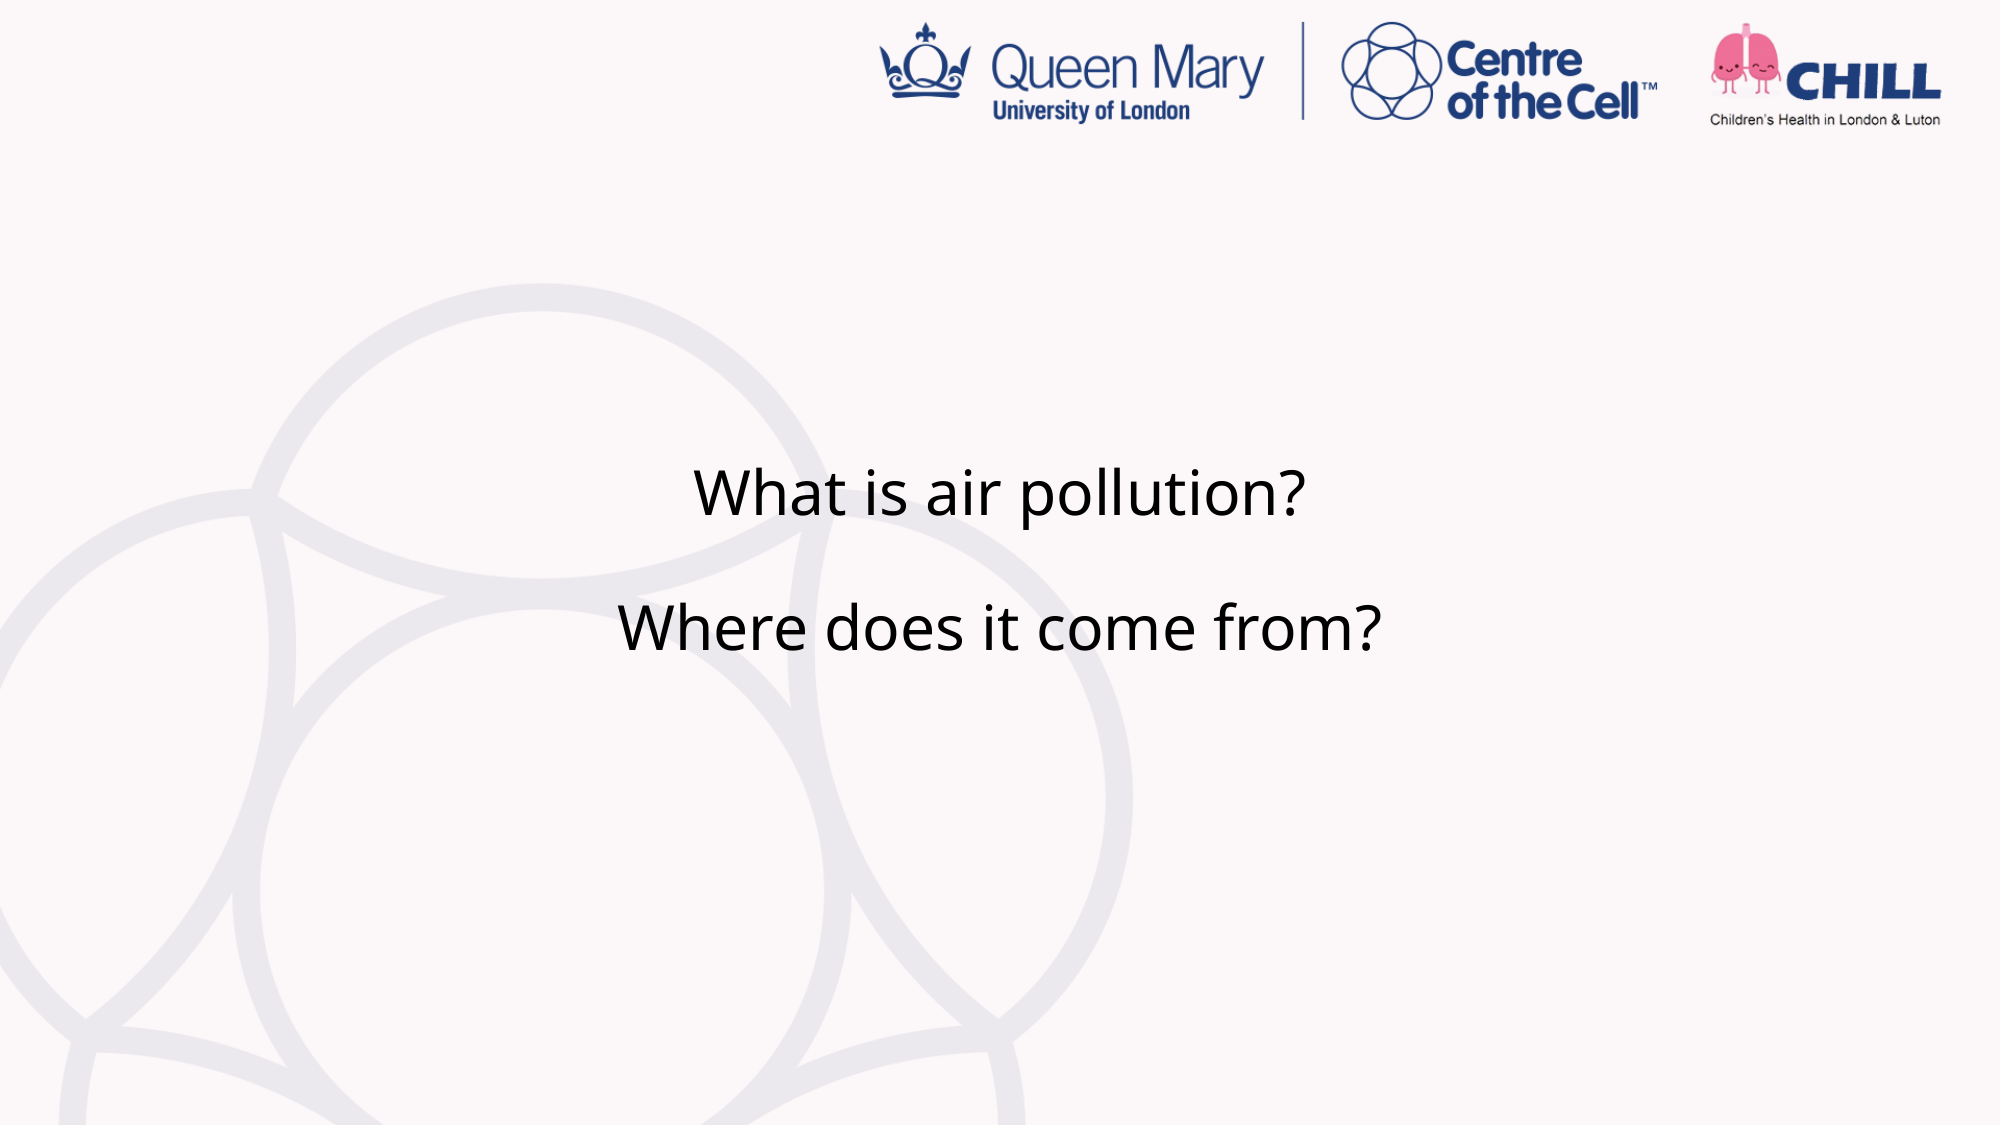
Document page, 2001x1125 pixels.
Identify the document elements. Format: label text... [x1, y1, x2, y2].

picture [0, 0, 2001, 1125]
title What is air pollution? Where does it come from? [137, 453, 1863, 672]
